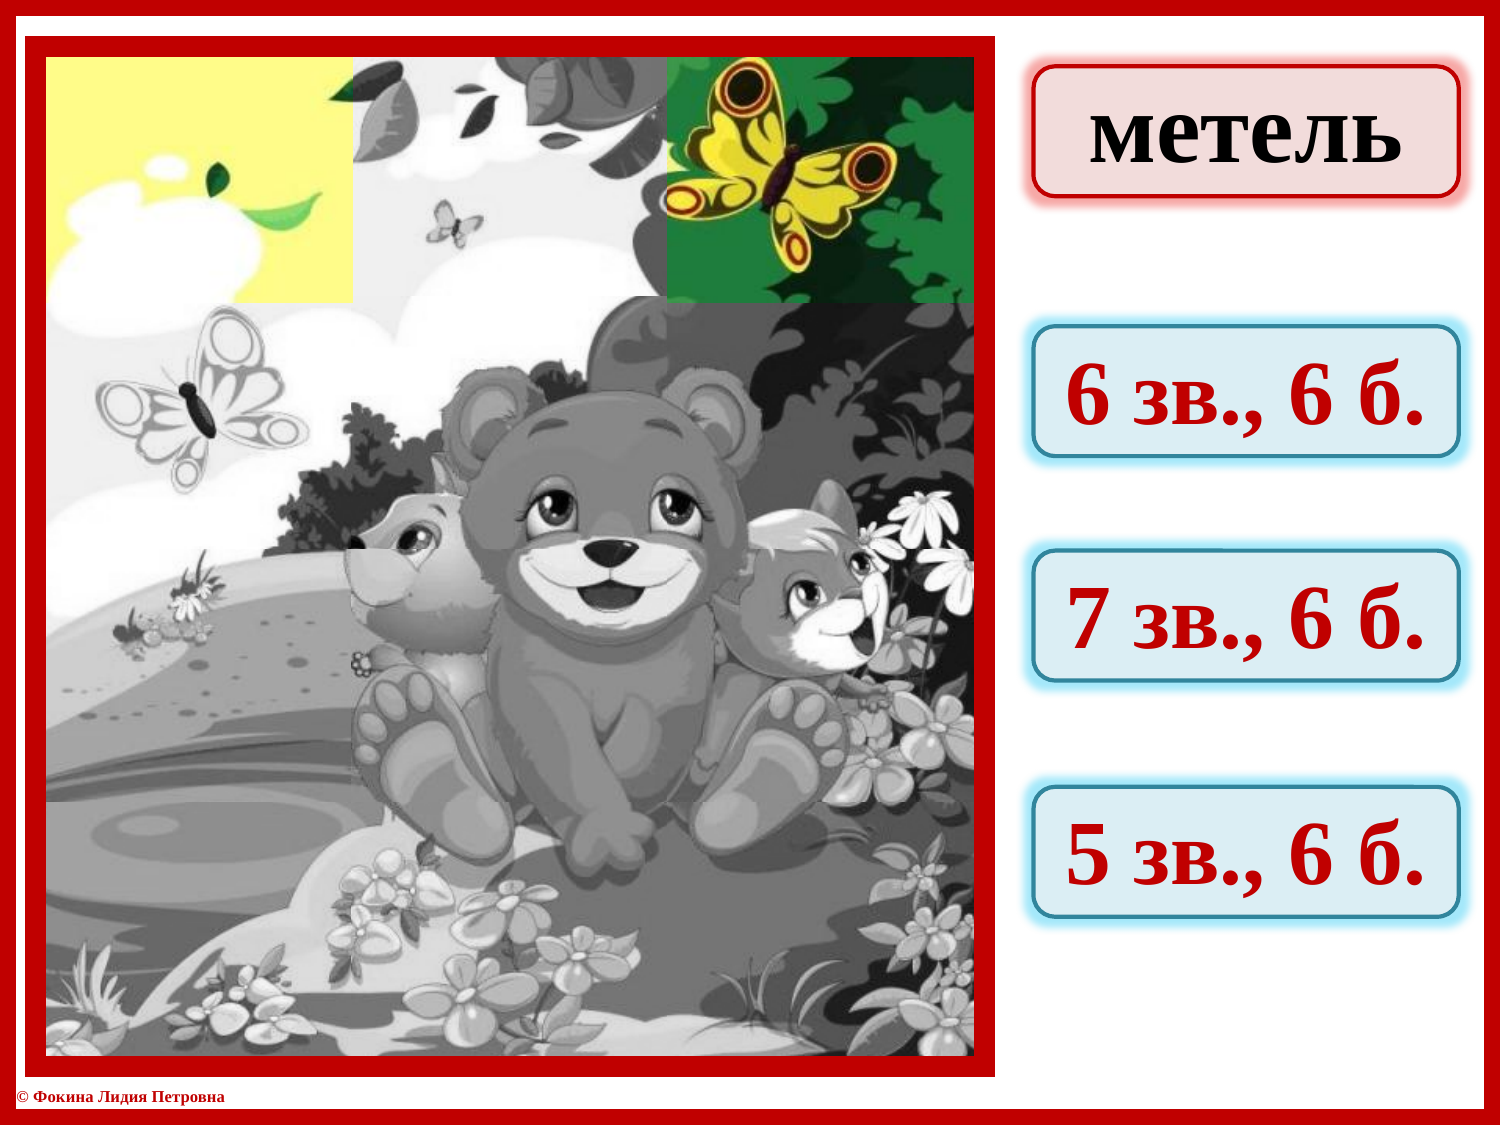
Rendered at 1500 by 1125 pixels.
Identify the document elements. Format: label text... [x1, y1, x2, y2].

text_box метель [1031, 64, 1461, 199]
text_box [34, 46, 985, 304]
text_box 7 зв., 6 б. [1031, 548, 1461, 683]
text_box 5 зв., 6 б. [1031, 784, 1461, 919]
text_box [34, 311, 985, 1061]
text_box 6 зв., 6 б. [1031, 324, 1461, 459]
